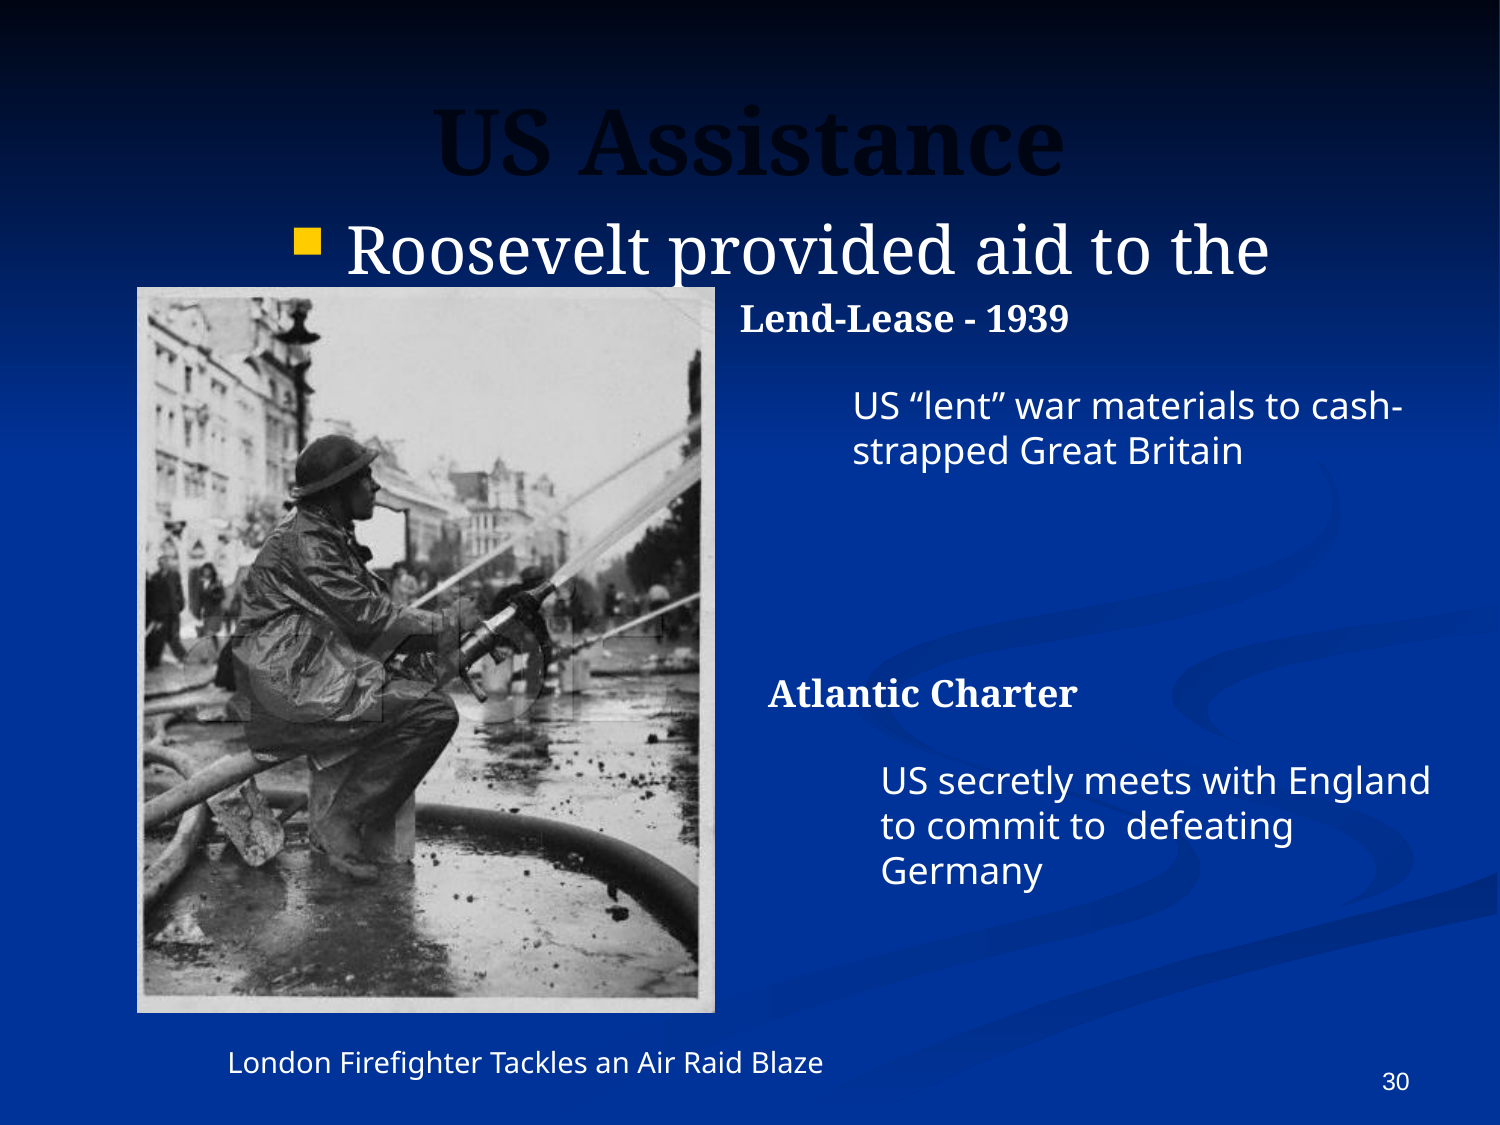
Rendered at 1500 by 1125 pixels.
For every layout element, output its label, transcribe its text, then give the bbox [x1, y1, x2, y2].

picture [137, 287, 715, 1013]
text_box US “lent” war materials to cash-strapped Great Britain [837, 374, 1450, 480]
text_box Atlantic Charter [753, 662, 1500, 723]
slide_number 30 [1074, 1024, 1426, 1104]
text_box London Firefighter Tackles an Air Raid Blaze [212, 1037, 913, 1088]
list Roosevelt provided aid to the Allies: [274, 199, 1326, 276]
text_box US secretly meets with England to commit to defeating Germany [865, 749, 1479, 900]
text_box Lend-Lease - 1939 [725, 287, 1472, 348]
title US Assistance [74, 44, 1426, 233]
